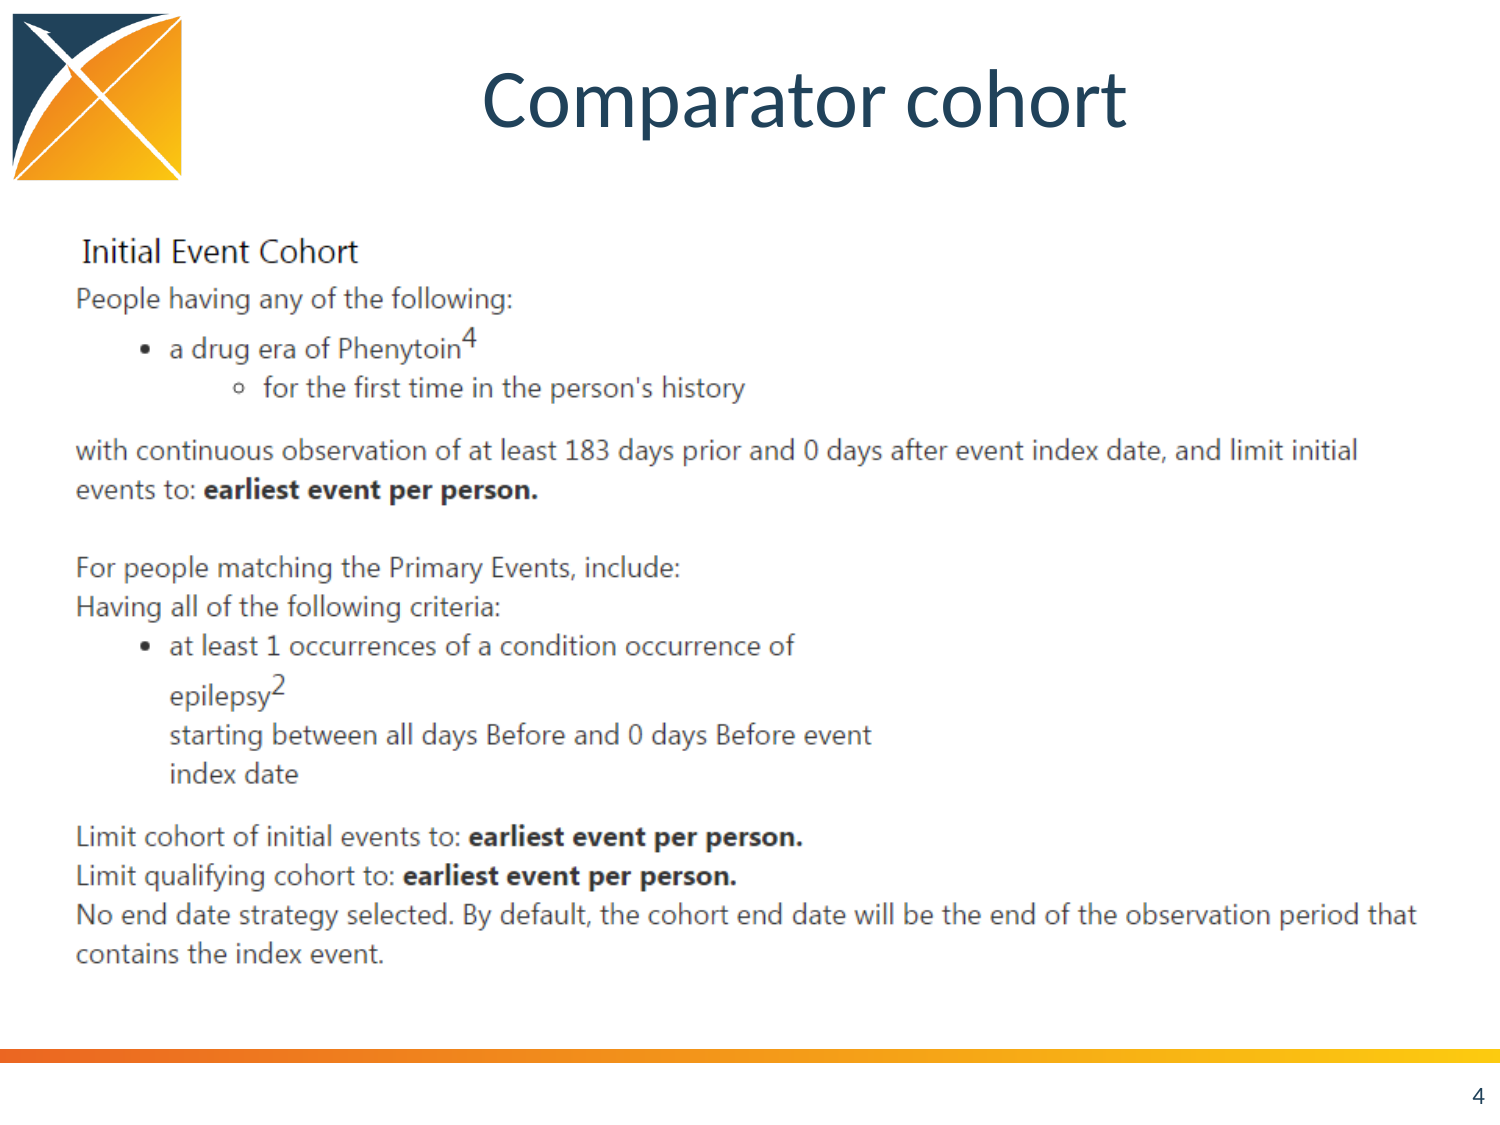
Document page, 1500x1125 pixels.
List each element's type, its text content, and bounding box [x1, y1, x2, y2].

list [74, 231, 1426, 973]
slide_number 4 [1149, 1065, 1500, 1125]
picture [0, 0, 206, 200]
title Comparator cohort [187, 24, 1425, 163]
